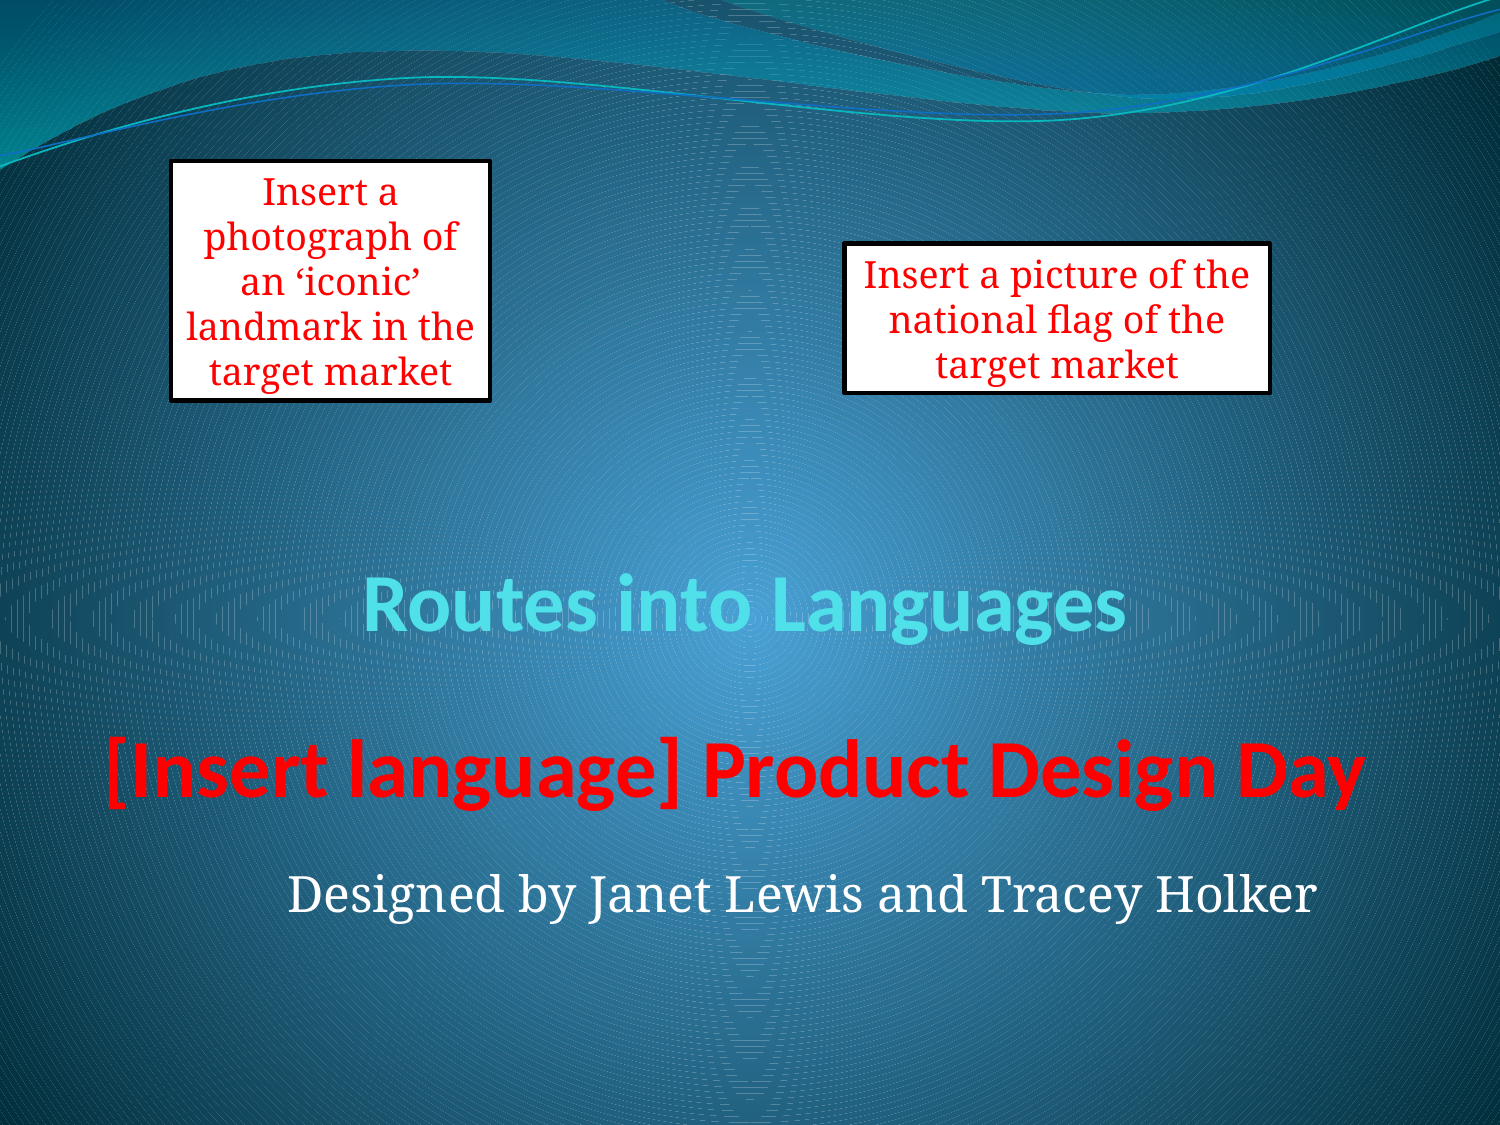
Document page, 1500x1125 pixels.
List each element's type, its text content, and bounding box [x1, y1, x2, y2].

text_box Insert a picture of the national flag of the target market [842, 241, 1272, 395]
text_box Designed by Janet Lewis and Tracey Holker [81, 855, 1360, 931]
text_box Insert a photograph of an ‘iconic’ landmark in the target market [169, 159, 492, 403]
title Routes into Languages [Insert language] Product Design Day [93, 398, 1382, 819]
